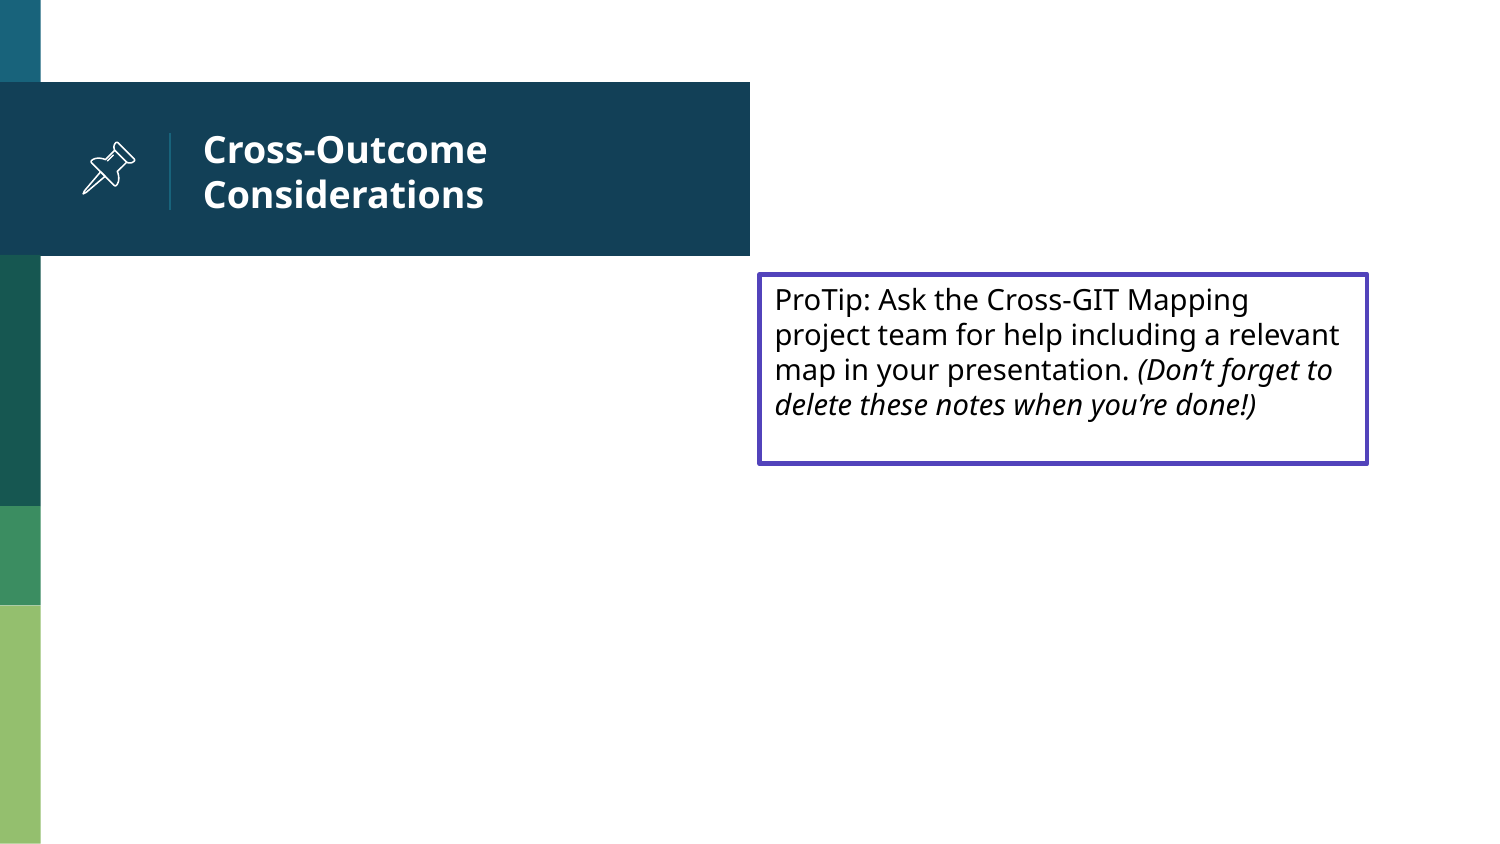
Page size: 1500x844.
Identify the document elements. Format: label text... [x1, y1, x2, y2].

text_box ProTip: Ask the Cross-GIT Mapping project team for help including a relevant map in your presentation. (Don’t forget to delete these notes when you’re done!) [759, 274, 1367, 464]
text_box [82, 142, 135, 195]
title Cross-Outcome Considerations [187, 87, 715, 256]
